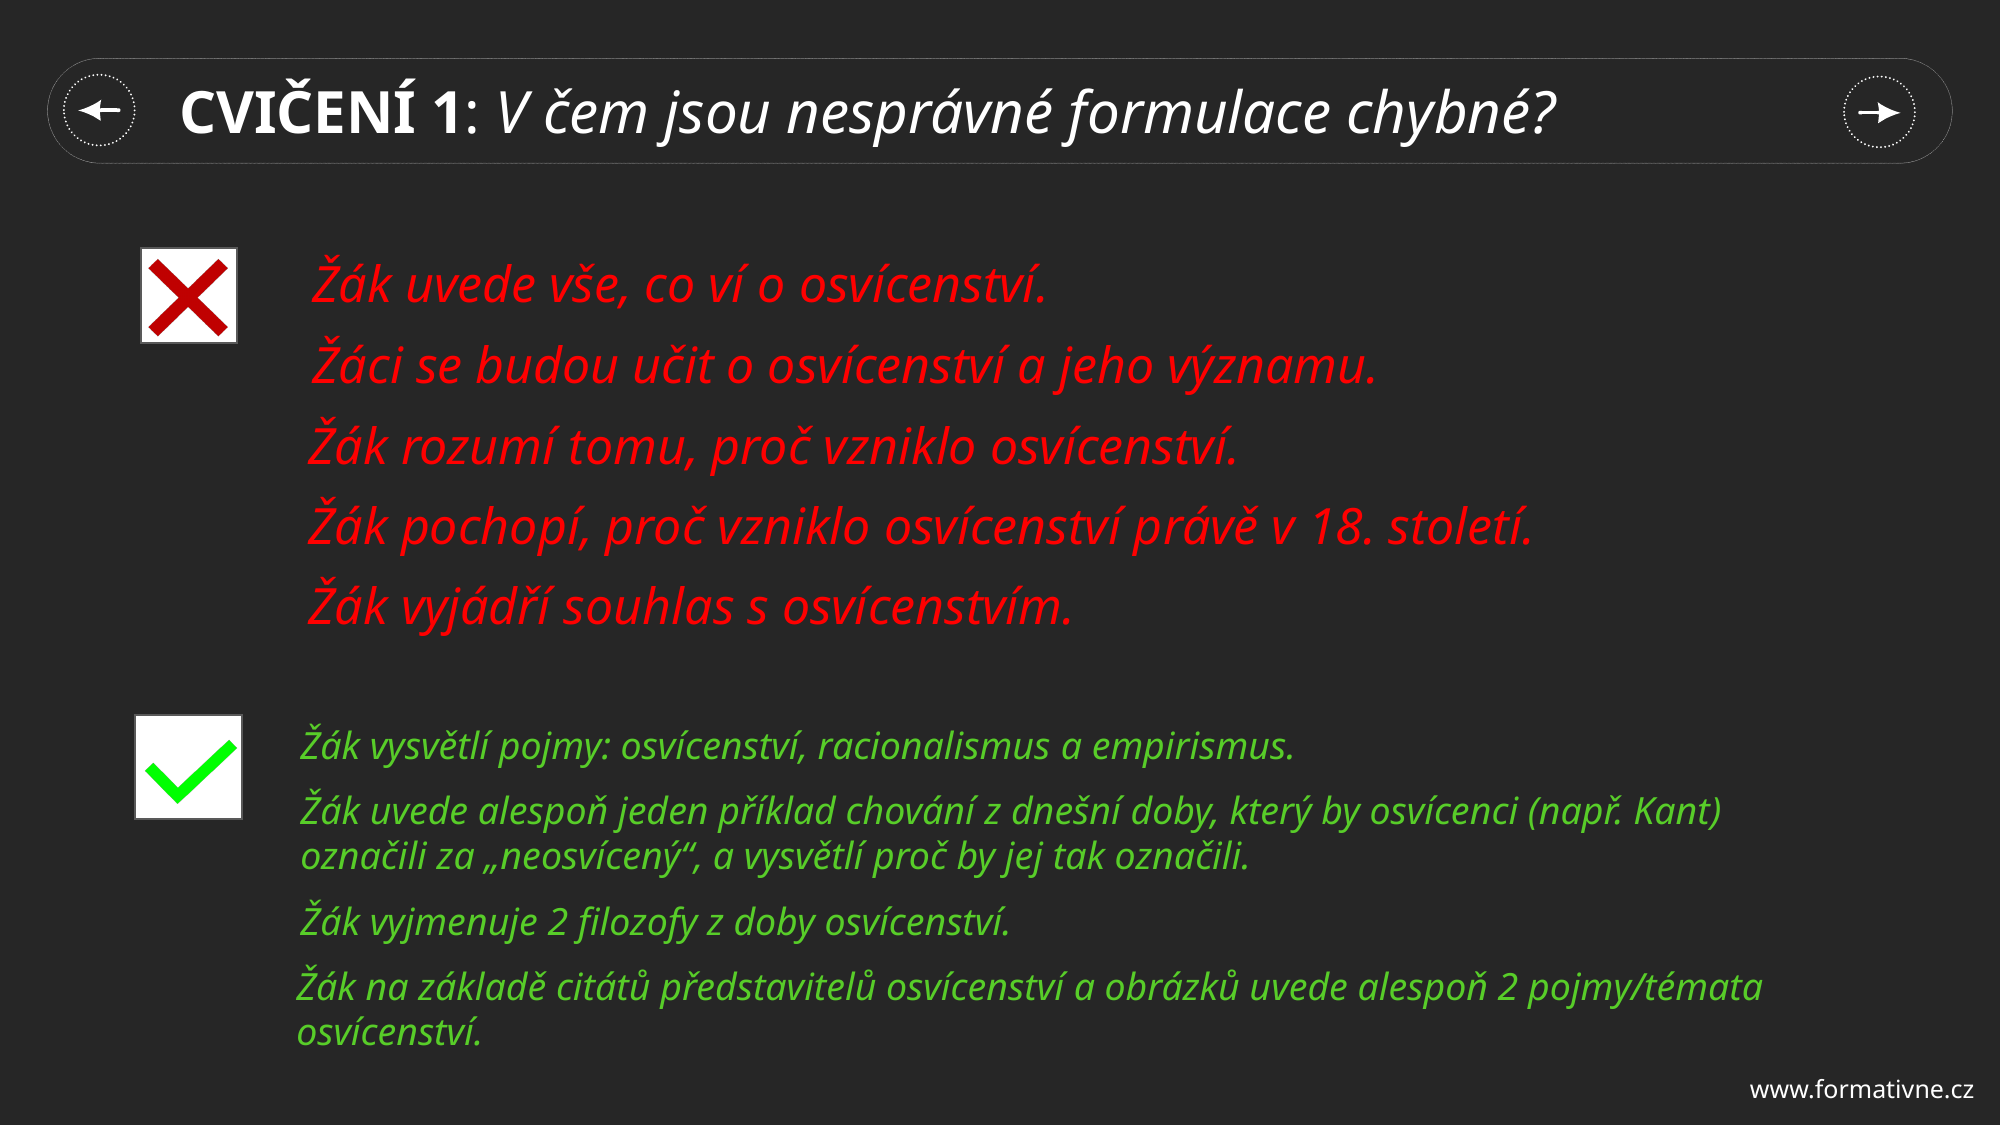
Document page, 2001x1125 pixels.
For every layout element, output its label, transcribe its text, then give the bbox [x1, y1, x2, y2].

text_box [134, 244, 242, 350]
text_box Žák vyjádří souhlas s osvícenstvím. [293, 567, 1753, 643]
text_box Žák vyjmenuje 2 filozofy z doby osvícenství. [285, 890, 1745, 951]
text_box CVIČENÍ 1: V čem jsou nesprávné formulace chybné? [164, 67, 1745, 153]
text_box [1843, 75, 1916, 149]
text_box [46, 57, 1954, 165]
text_box Žák uvede alespoň jeden příklad chování z dnešní doby, který by osvícenci (např. Kant) označili za „neosvícený“, a vysvětlí proč by jej tak označili. [285, 779, 1745, 885]
text_box Žák pochopí, proč vzniklo osvícenství právě v 18. století. [293, 487, 1753, 562]
picture [1858, 101, 1901, 124]
text_box Žák rozumí tomu, proč vzniklo osvícenství. [293, 406, 1347, 482]
text_box Žák na základě citátů představitelů osvícenství a obrázků uvede alespoň 2 pojmy/témata osvícenství. [281, 956, 1868, 1061]
text_box Žáci se budou učit o osvícenství a jeho významu. [297, 326, 1984, 401]
text_box Žák uvede vše, co ví o osvícenství. [297, 245, 1156, 320]
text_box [63, 74, 135, 146]
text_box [134, 714, 242, 820]
text_box www.formativne.cz [508, 1066, 1990, 1112]
text_box Žák vysvětlí pojmy: osvícenství, racionalismus a empirismus. [285, 714, 1781, 775]
